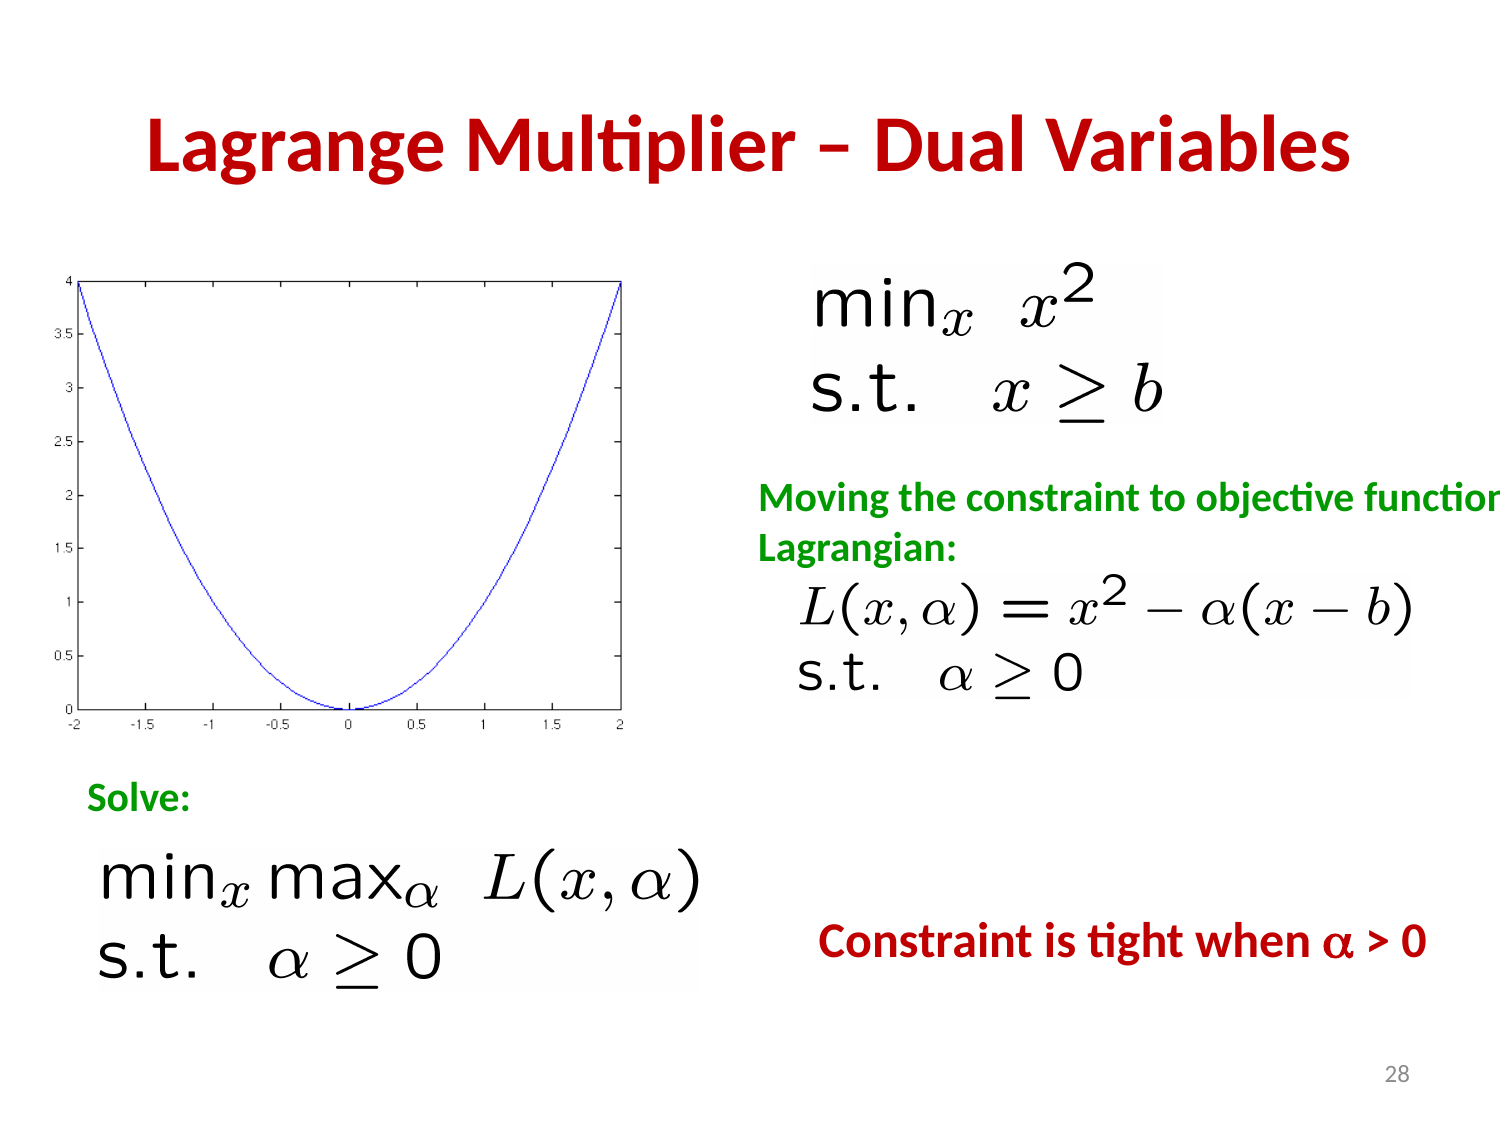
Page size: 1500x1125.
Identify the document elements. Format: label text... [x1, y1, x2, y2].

slide_number 28 [1074, 1042, 1425, 1103]
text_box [692, 461, 1500, 701]
picture [811, 262, 1162, 424]
picture [36, 262, 637, 751]
title Lagrange Multiplier – Dual Variables [75, 45, 1425, 233]
text_box Constraint is tight when a > 0 [803, 899, 1442, 975]
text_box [61, 762, 700, 992]
